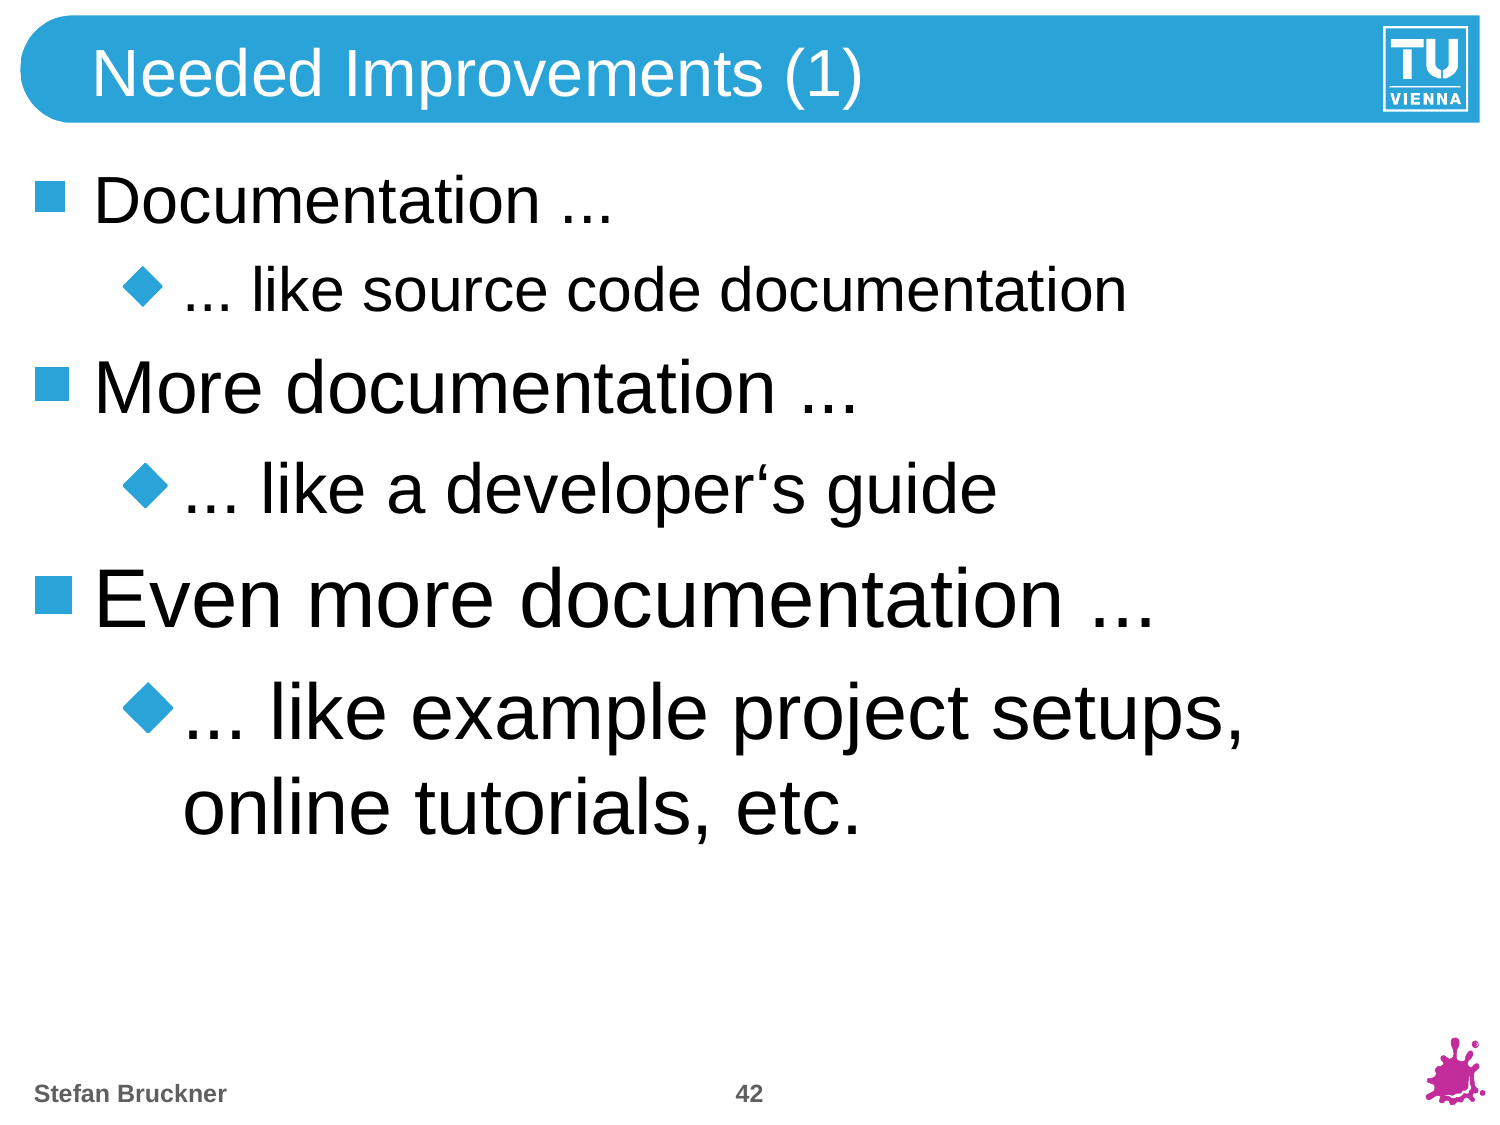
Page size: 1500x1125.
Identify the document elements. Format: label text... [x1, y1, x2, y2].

footer Stefan Bruckner [18, 1067, 637, 1118]
title Needed Improvements (1) [76, 6, 1351, 132]
slide_number 41 [660, 1067, 839, 1118]
list Documentation ... ... like source code documentation More documentation ... ... like a developer‘s guide Even more documentation ... ... like example project setups, online tutorials, etc. [19, 148, 1481, 1048]
